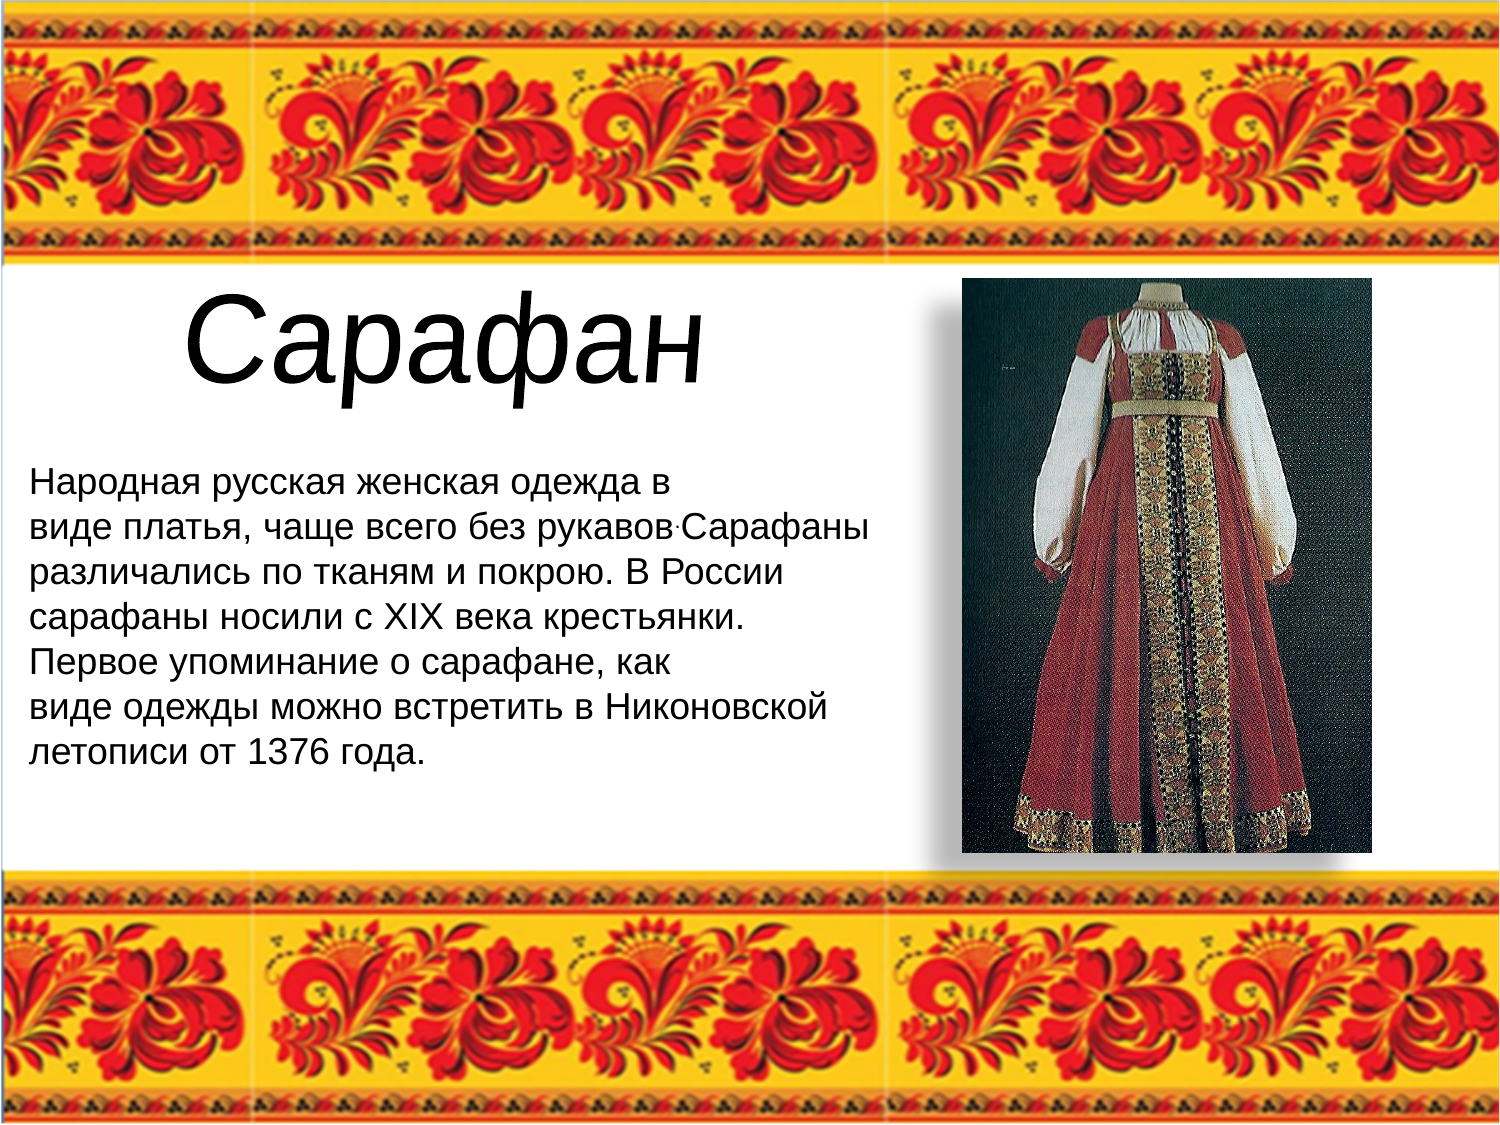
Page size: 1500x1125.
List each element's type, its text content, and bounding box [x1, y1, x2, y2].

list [962, 278, 1372, 854]
text_box Народная русская женская одежда в виде платья, чаще всего без рукавов.Сарафаны различались по тканям и покрою. В России сарафаны носили с XIX века крестьянки. Первое упоминание о сарафане, как виде одежды можно встретить в Никоновской летописи от 1376 года. [14, 449, 889, 780]
picture [0, 0, 1500, 1125]
